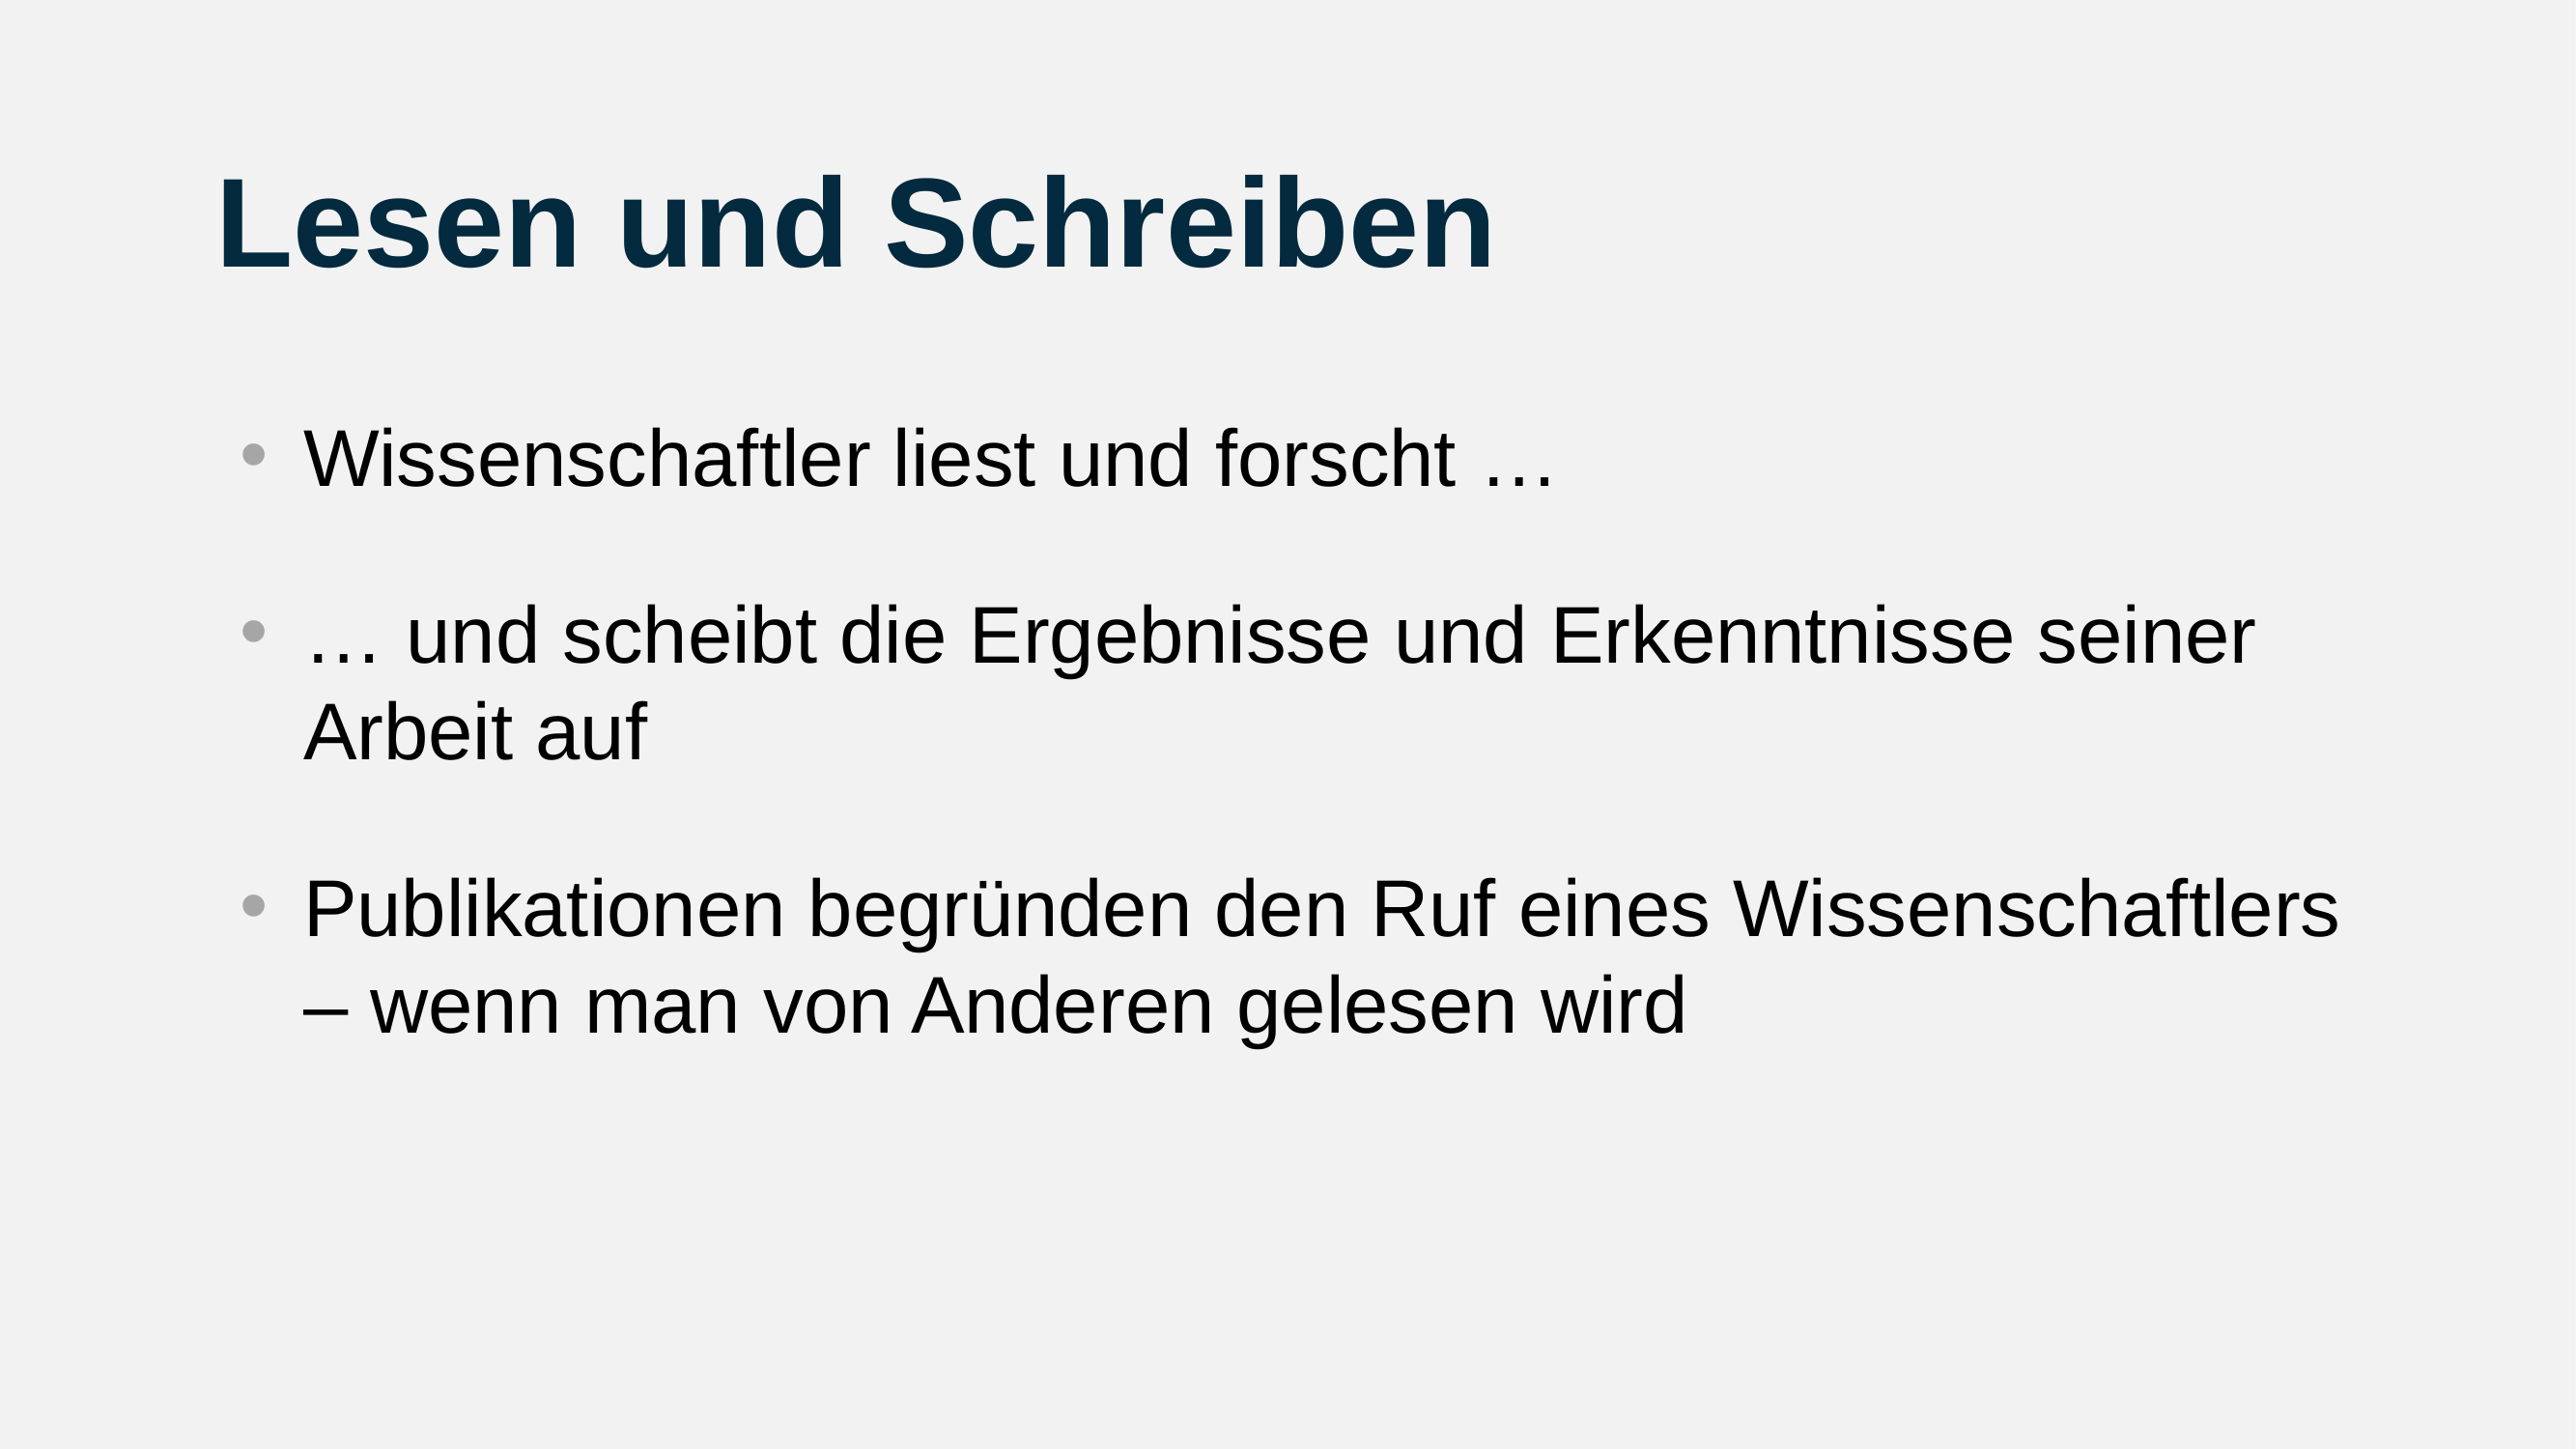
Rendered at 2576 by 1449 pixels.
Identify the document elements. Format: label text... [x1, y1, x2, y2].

list Wissenschaftler liest und forscht … … und scheibt die Ergebnisse und Erkenntnisse seiner Arbeit auf Publikationen begründen den Ruf eines Wissenschaftlers – wenn man von Anderen gelesen wird [225, 398, 2375, 1280]
title Lesen und Schreiben [201, 132, 2375, 300]
